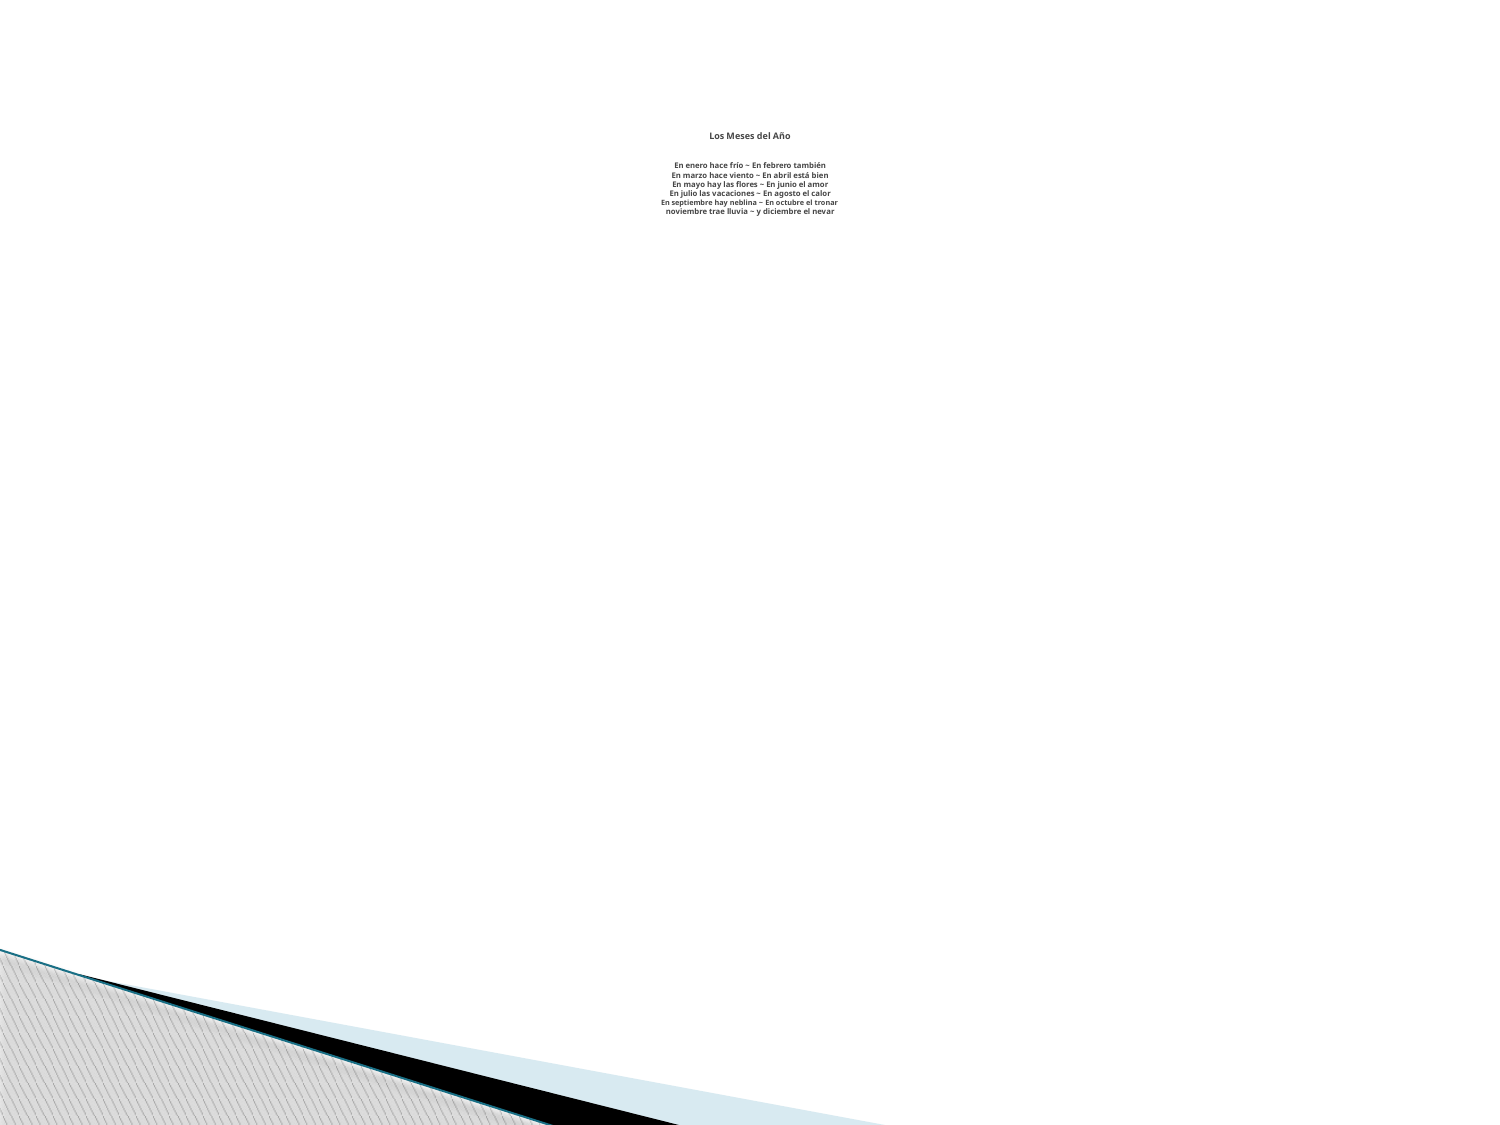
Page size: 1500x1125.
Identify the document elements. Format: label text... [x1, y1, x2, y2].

title Los Meses del Año En enero hace frío ~ En febrero también En marzo hace viento ~ En abril está bien En mayo hay las flores ~ En junio el amor En julio las vacaciones ~ En agosto el calor En septiembre hay neblina ~ En octubre el tronar noviembre trae lluvia ~ y diciembre el nevar [75, 45, 1425, 233]
